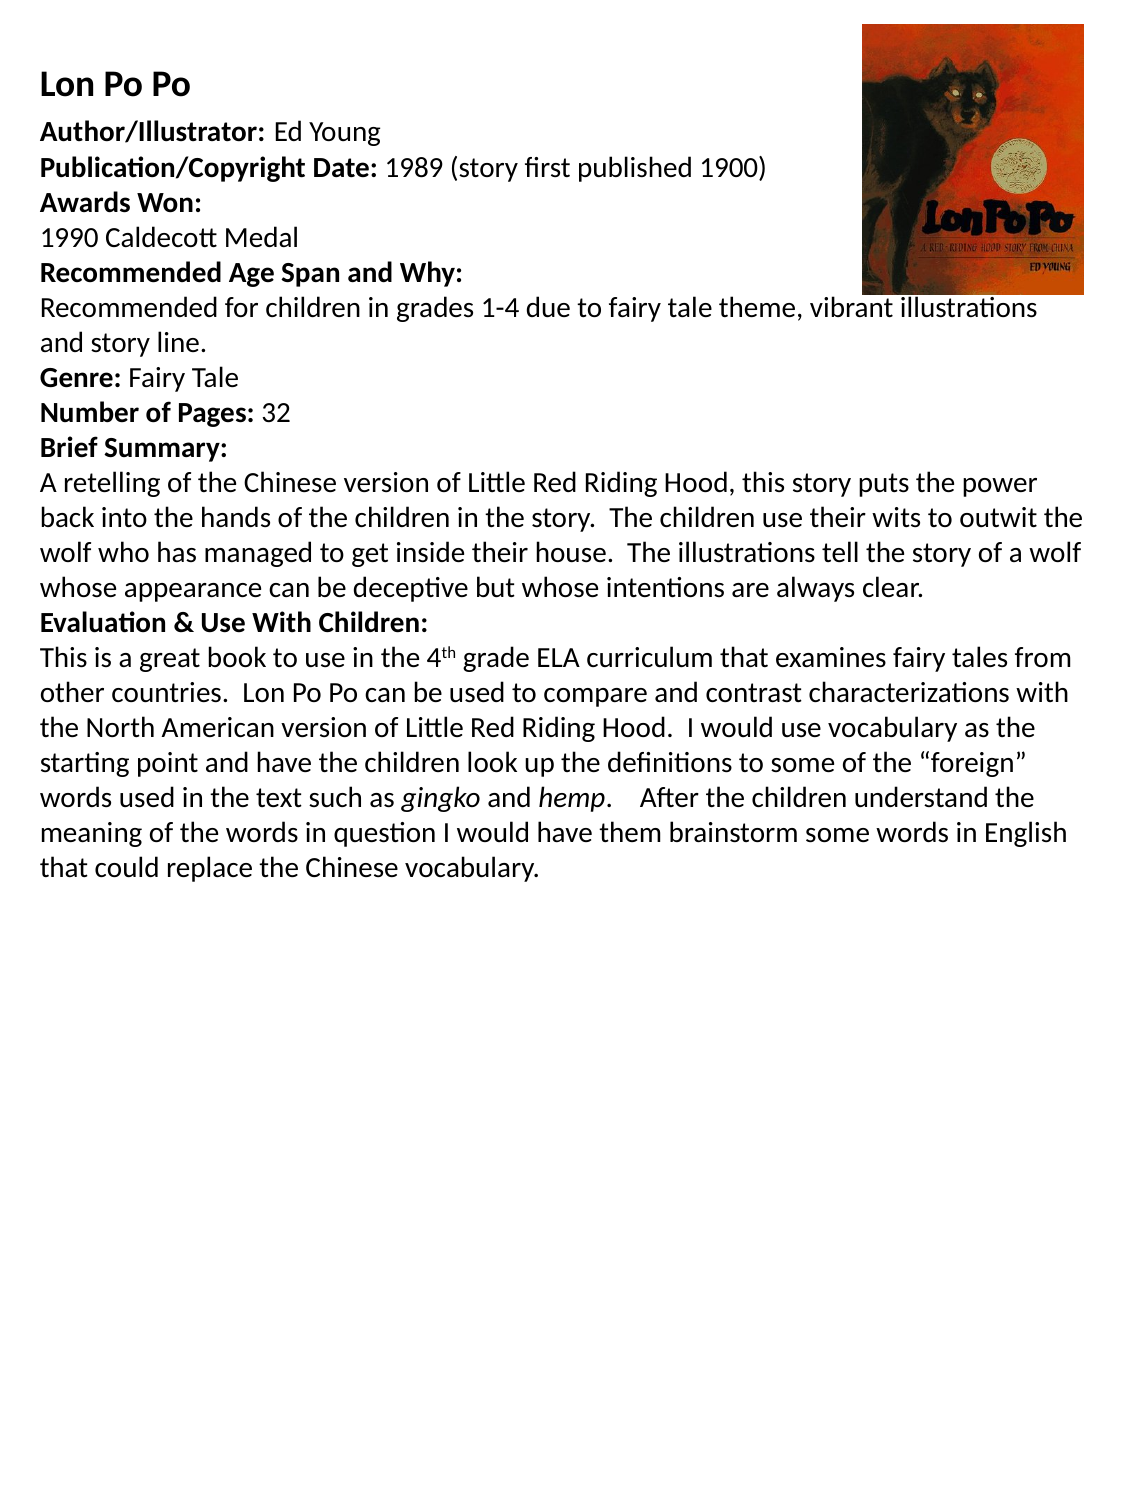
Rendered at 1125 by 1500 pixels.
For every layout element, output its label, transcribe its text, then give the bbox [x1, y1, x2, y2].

text_box Lon Po Po Author/Illustrator: Ed Young Publication/Copyright Date: 1989 (story first published 1900) Awards Won: 1990 Caldecott Medal Recommended Age Span and Why: Recommended for children in grades 1-4 due to fairy tale theme, vibrant illustrations and story line. Genre: Fairy Tale Number of Pages: 32 Brief Summary: A retelling of the Chinese version of Little Red Riding Hood, this story puts the power back into the hands of the children in the story. The children use their wits to outwit the wolf who has managed to get inside their house. The illustrations tell the story of a wolf whose appearance can be deceptive but whose intentions are always clear. Evaluation & Use With Children: This is a great book to use in the 4th grade ELA curriculum that examines fairy tales from other countries. Lon Po Po can be used to compare and contrast characterizations with the North American version of Little Red Riding Hood. I would use vocabulary as the starting point and have the children look up the definitions to some of the “foreign” words used in the text such as gingko and hemp. After the children understand the meaning of the words in question I would have them brainstorm some words in English that could replace the Chinese vocabulary. [24, 51, 1100, 891]
picture [862, 24, 1084, 296]
